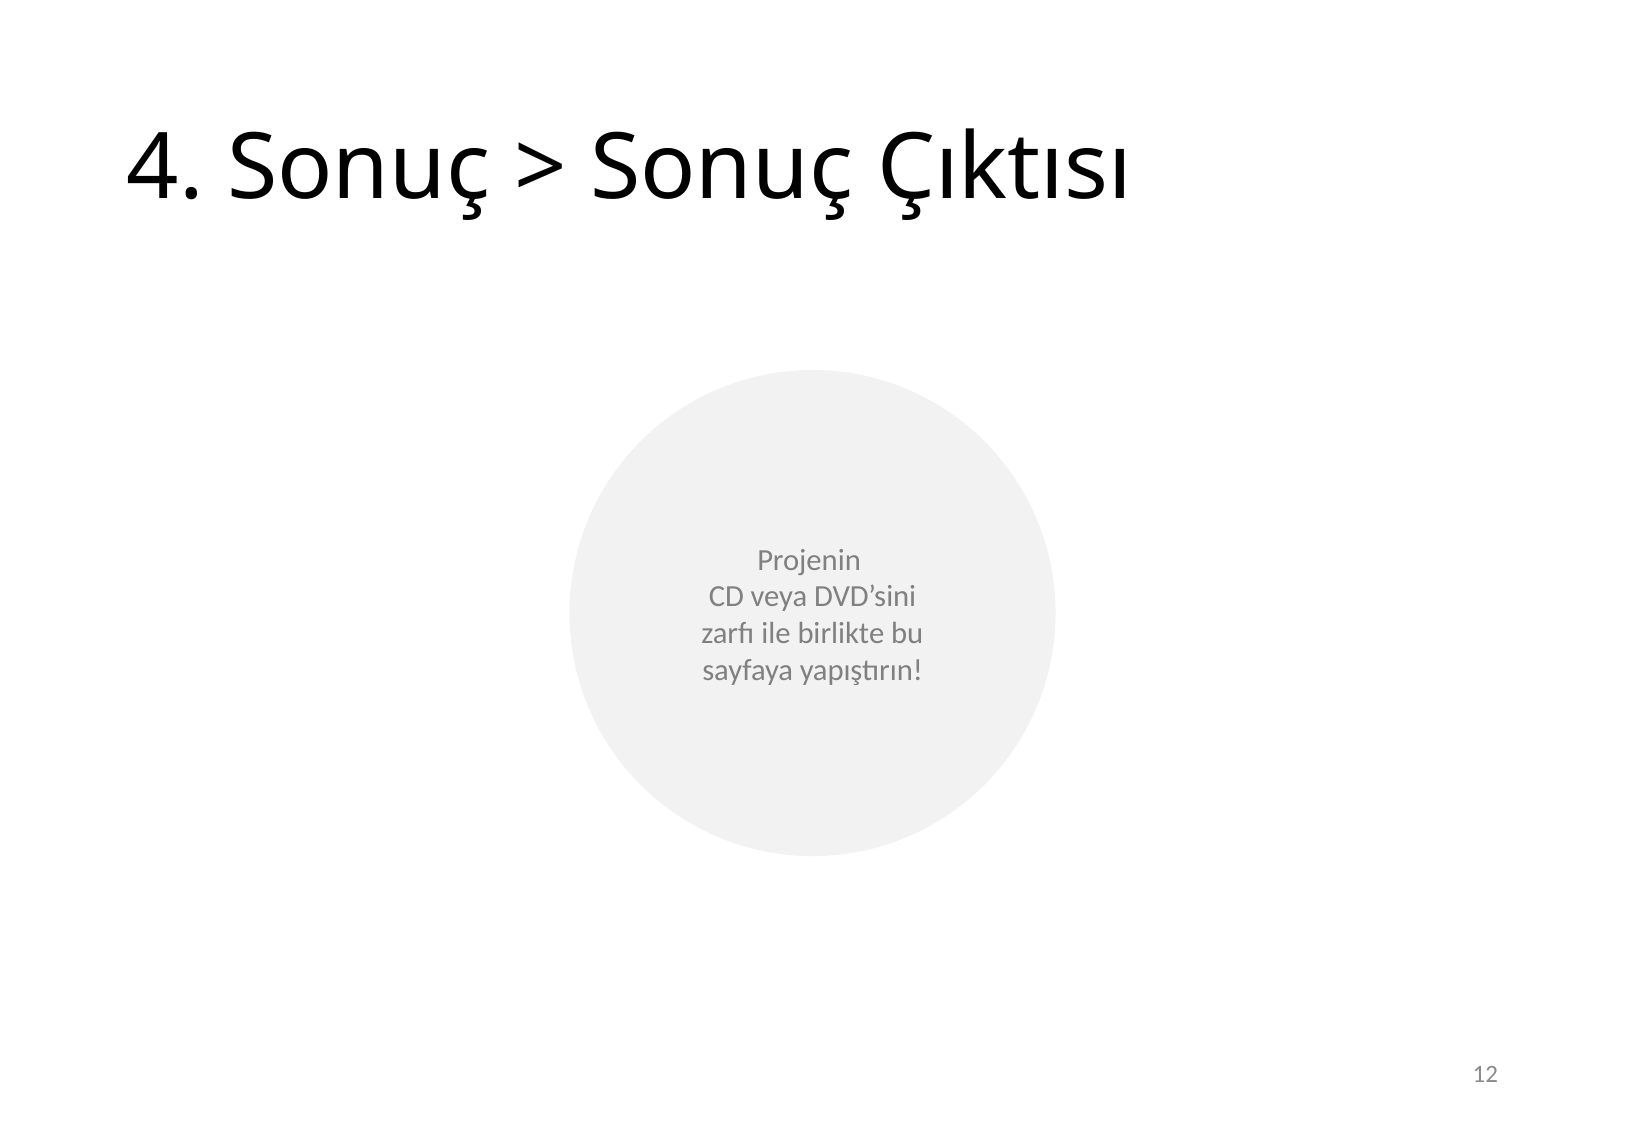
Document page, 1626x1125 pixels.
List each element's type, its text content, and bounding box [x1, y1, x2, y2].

text_box Projenin CD veya DVD’sini zarfı ile birlikte bu sayfaya yapıştırın! [568, 368, 1057, 858]
title 4. Sonuç > Sonuç Çıktısı [111, 59, 1514, 278]
slide_number 12 [1147, 1042, 1514, 1103]
